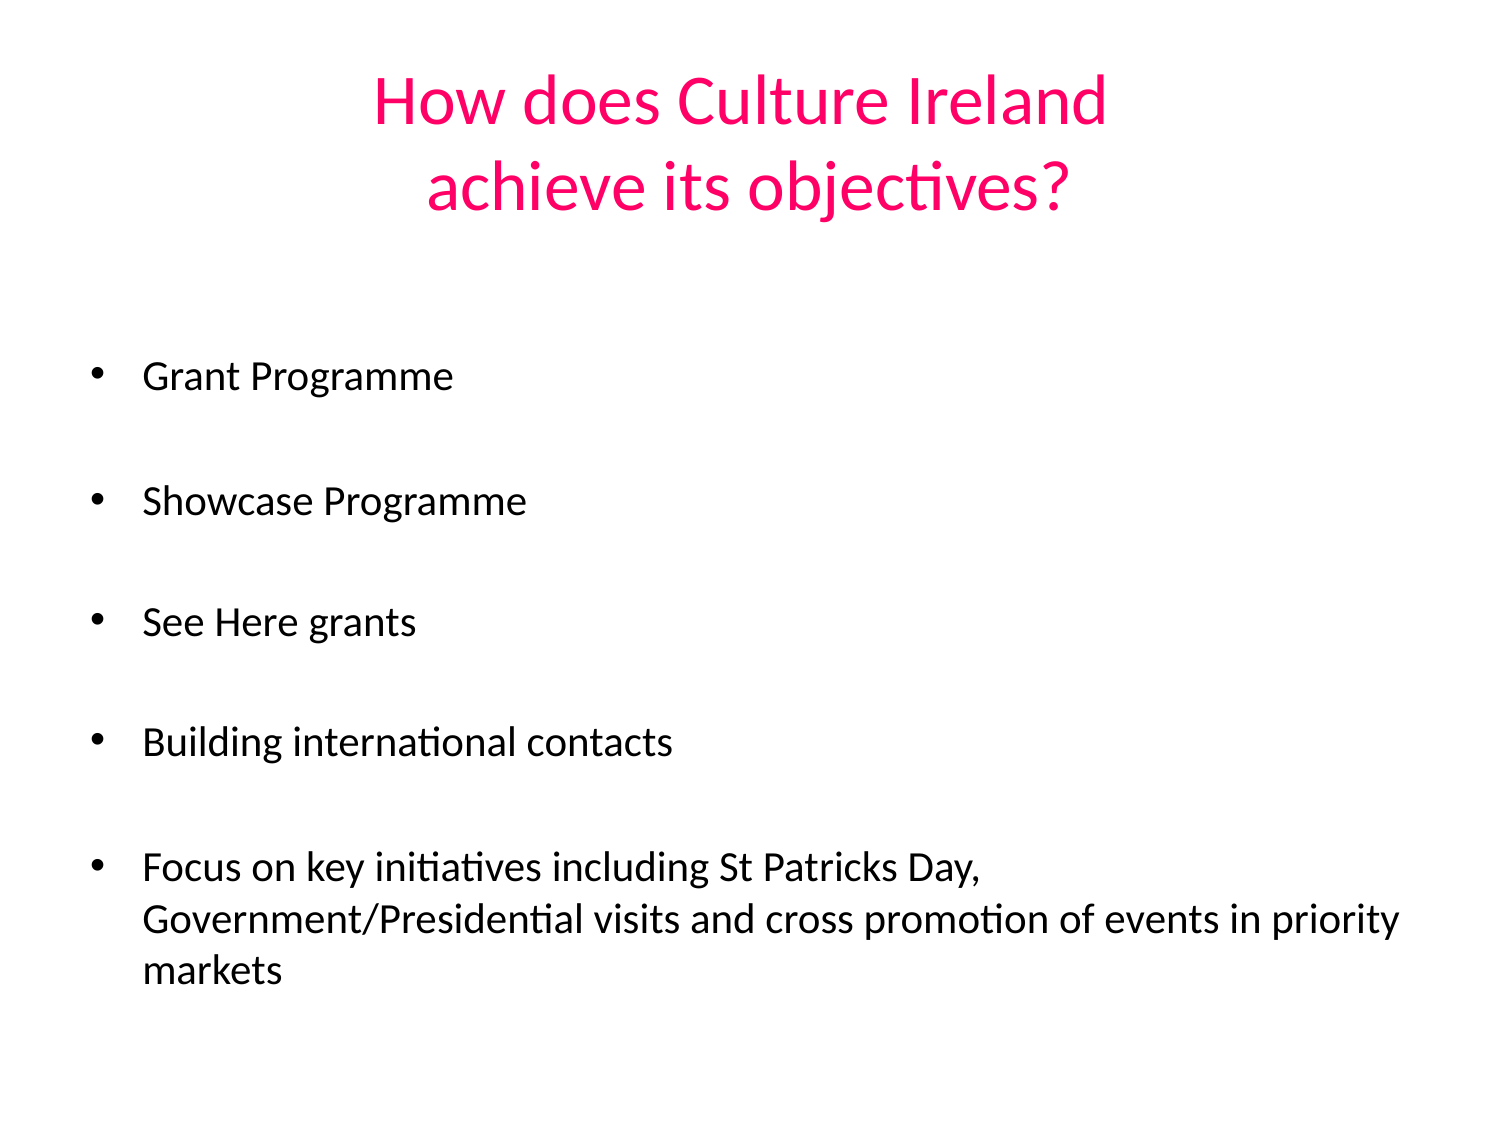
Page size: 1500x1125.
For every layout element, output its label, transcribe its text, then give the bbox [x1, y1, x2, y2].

title How does Culture Ireland achieve its objectives? [75, 45, 1425, 233]
list Grant Programme Showcase Programme See Here grants Building international contacts Focus on key initiatives including St Patricks Day, Government/Presidential visits and cross promotion of events in priority markets [75, 262, 1425, 1005]
